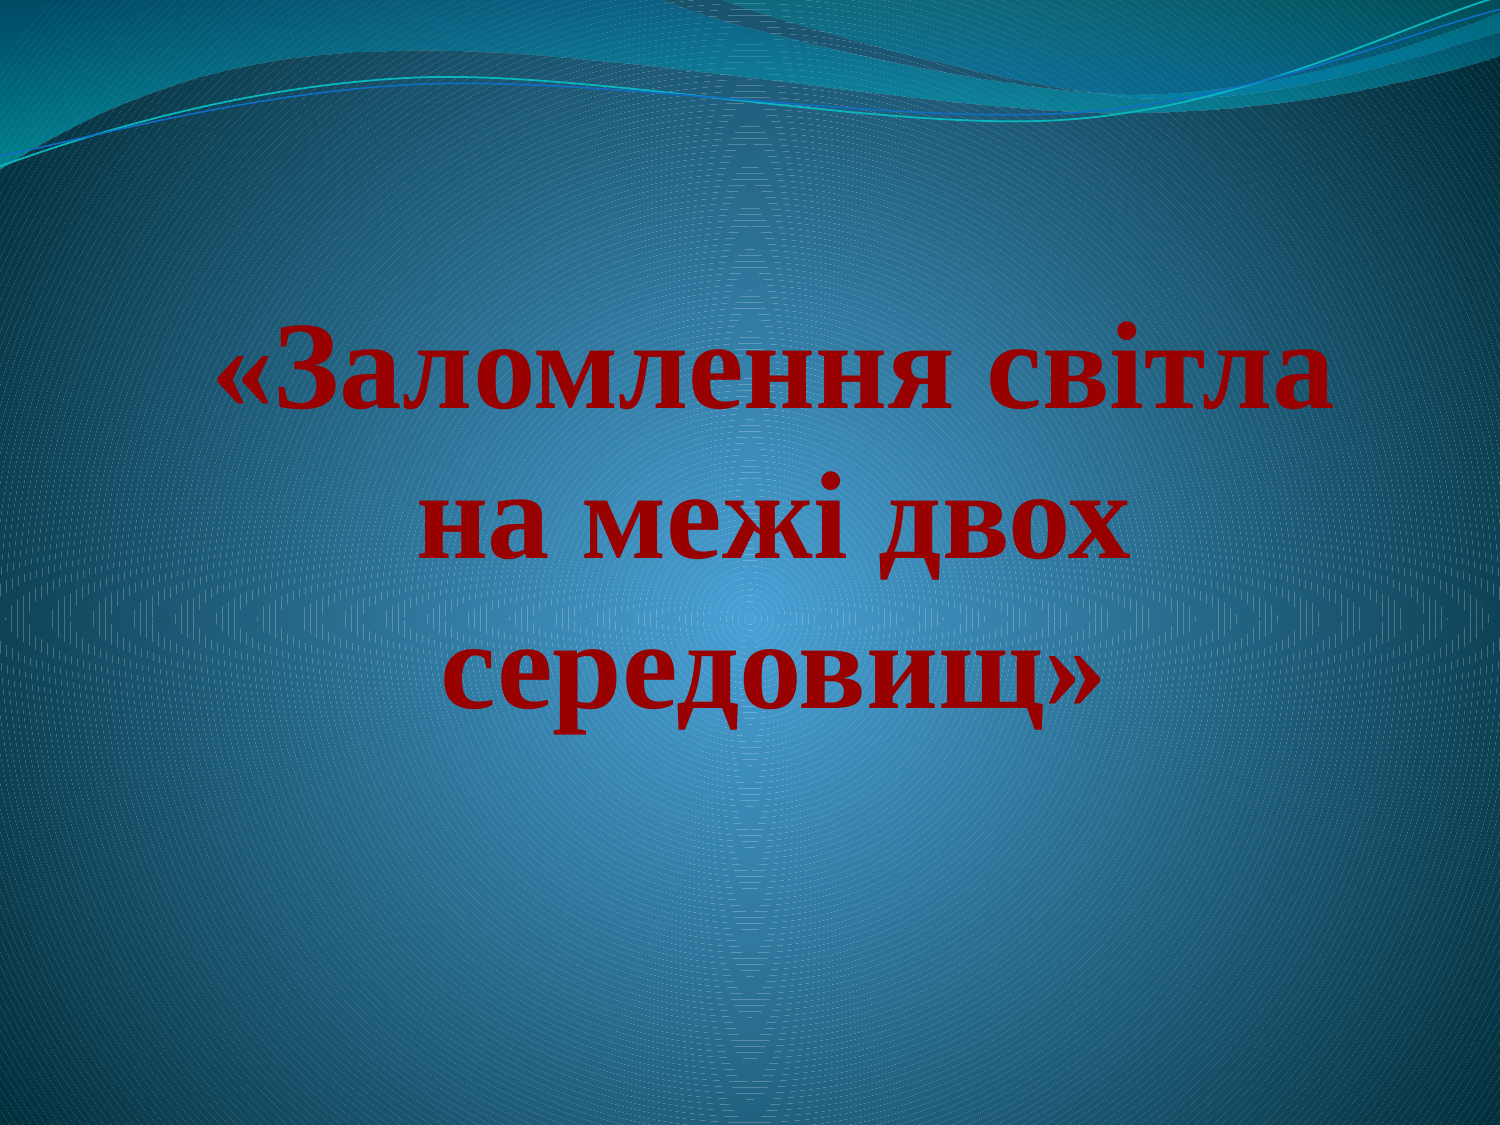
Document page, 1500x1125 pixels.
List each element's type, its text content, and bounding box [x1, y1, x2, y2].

list «Заломлення світла на межі двох середовищ» [123, 196, 1424, 931]
